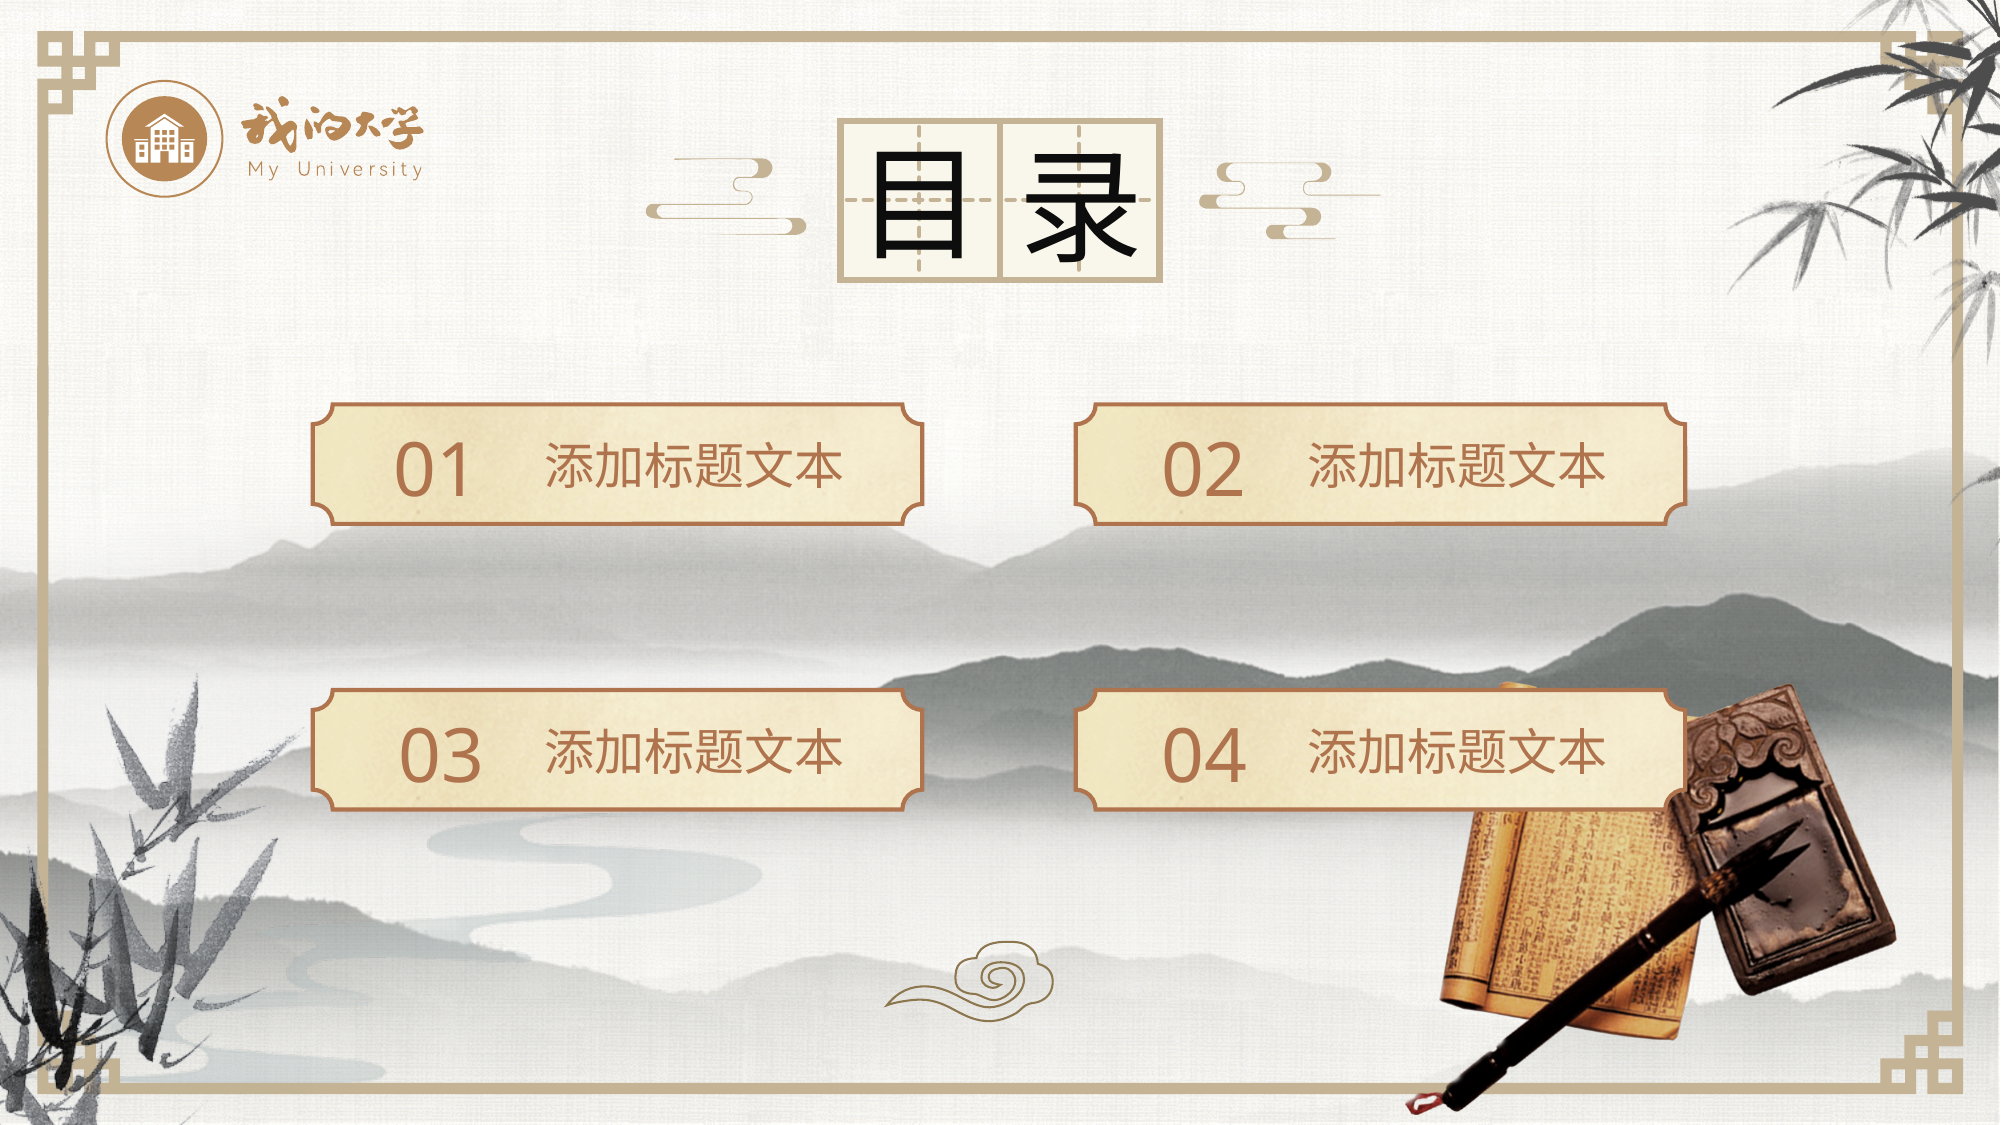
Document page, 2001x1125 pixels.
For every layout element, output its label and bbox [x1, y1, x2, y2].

text_box [1199, 162, 1381, 240]
text_box [645, 158, 807, 235]
picture [0, 0, 2001, 1125]
picture [49, 90, 61, 103]
picture [73, 67, 84, 79]
text_box [886, 941, 1053, 1022]
text_box [312, 404, 1686, 524]
text_box [106, 80, 424, 197]
picture [49, 43, 61, 55]
text_box [312, 690, 1686, 810]
text_box [840, 117, 1160, 287]
picture [96, 43, 108, 55]
